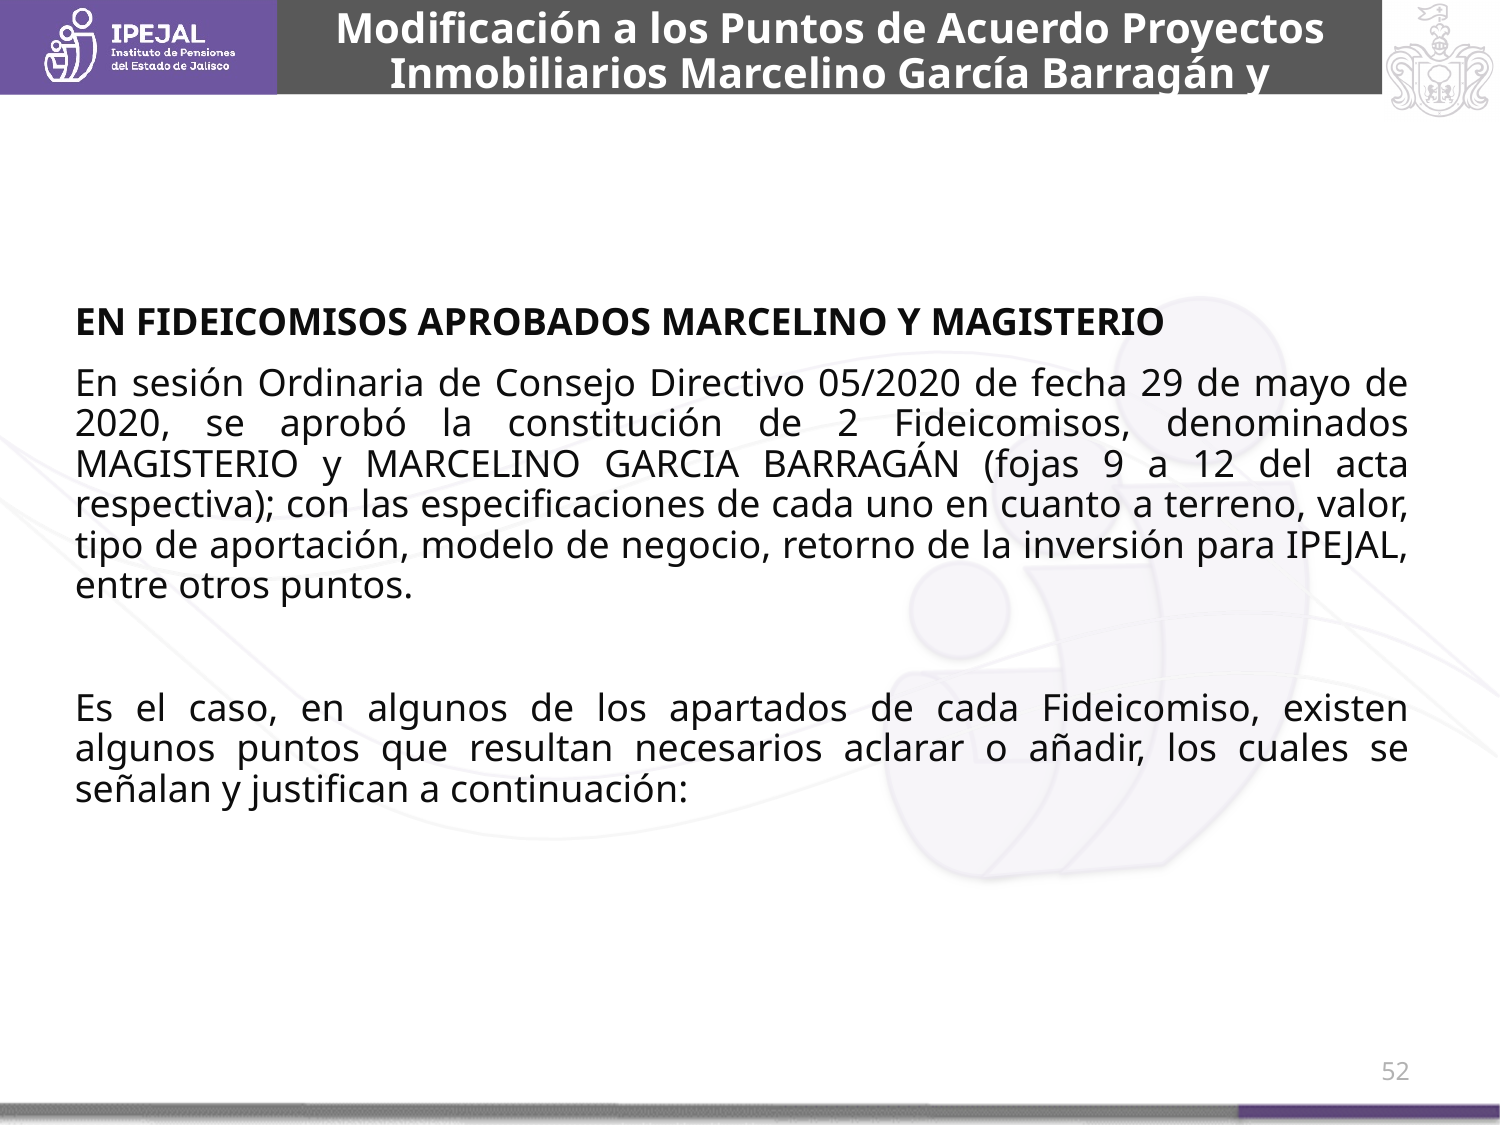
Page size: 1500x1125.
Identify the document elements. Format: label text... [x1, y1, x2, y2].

slide_number 51 [1074, 1042, 1425, 1103]
list EN FIDEICOMISOS APROBADOS MARCELINO Y MAGISTERIO En sesión Ordinaria de Consejo Directivo 05/2020 de fecha 29 de mayo de 2020, se aprobó la constitución de 2 Fideicomisos, denominados MAGISTERIO y MARCELINO GARCIA BARRAGÁN (fojas 9 a 12 del acta respectiva); con las especificaciones de cada uno en cuanto a terreno, valor, tipo de aportación, modelo de negocio, retorno de la inversión para IPEJAL, entre otros puntos. Es el caso, en algunos de los apartados de cada Fideicomiso, existen algunos puntos que resultan necesarios aclarar o añadir, los cuales se señalan y justifican a continuación: [59, 295, 1425, 894]
picture [0, 0, 278, 94]
list Modificación a los Puntos de Acuerdo Proyectos Inmobiliarios Marcelino García Barragán y Magisterio [277, 0, 1385, 69]
picture [0, 1103, 1500, 1125]
